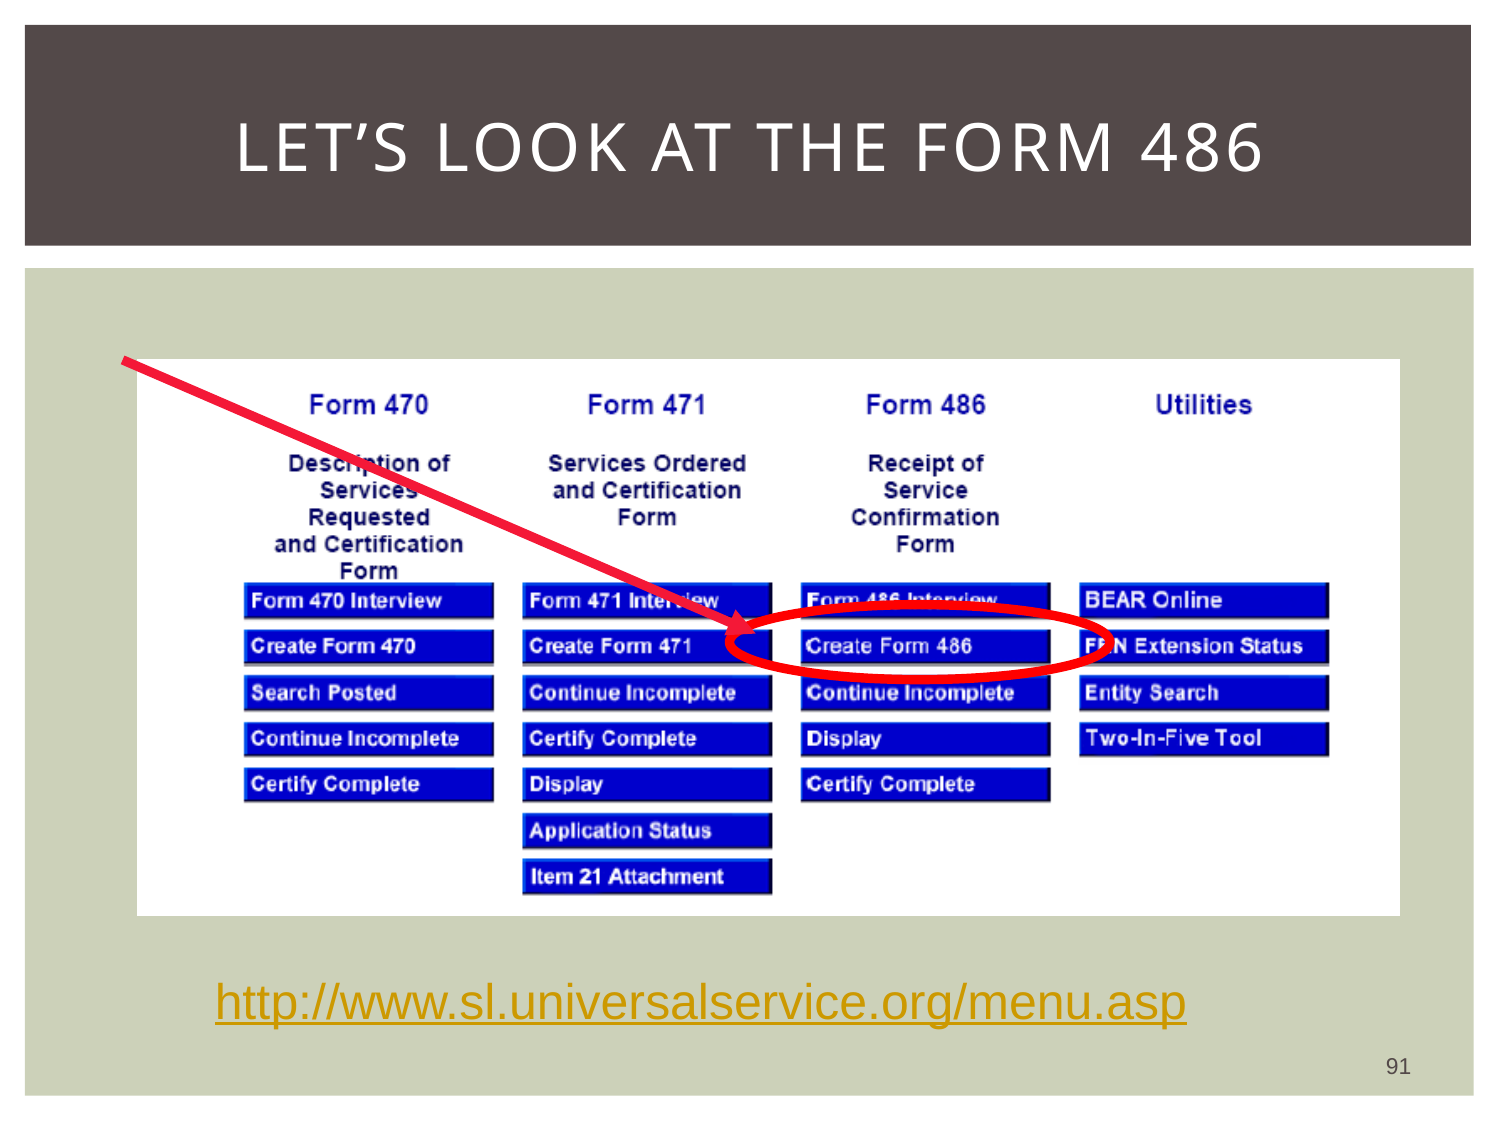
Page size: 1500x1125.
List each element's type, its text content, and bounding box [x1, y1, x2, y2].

title Let’s look at the form 486 [62, 58, 1438, 232]
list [137, 359, 1401, 916]
slide_number 91 [1349, 1041, 1448, 1089]
text_box http://www.sl.universalservice.org/menu.asp [199, 962, 1313, 1037]
